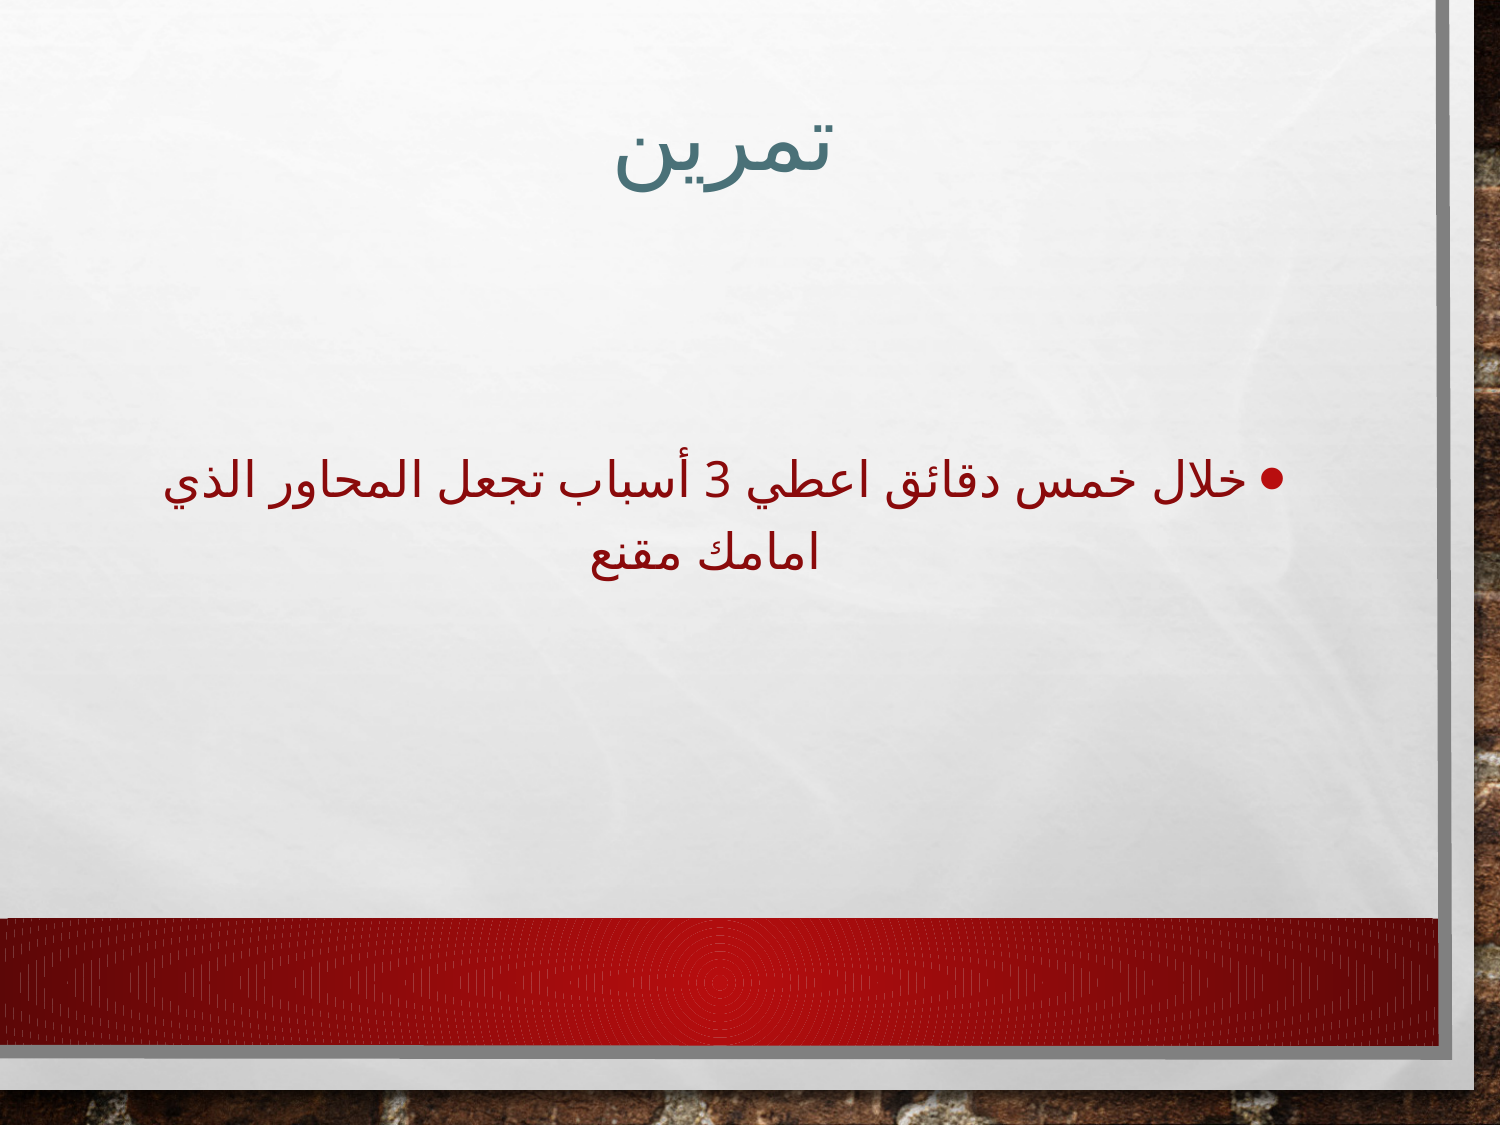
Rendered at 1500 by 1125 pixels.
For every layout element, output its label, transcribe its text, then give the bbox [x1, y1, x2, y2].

title تمرين [84, 46, 1364, 236]
list خلال خمس دقائق اعطي 3 أسباب تجعل المحاور الذي امامك مقنع [84, 236, 1364, 780]
picture [0, 0, 1500, 1125]
